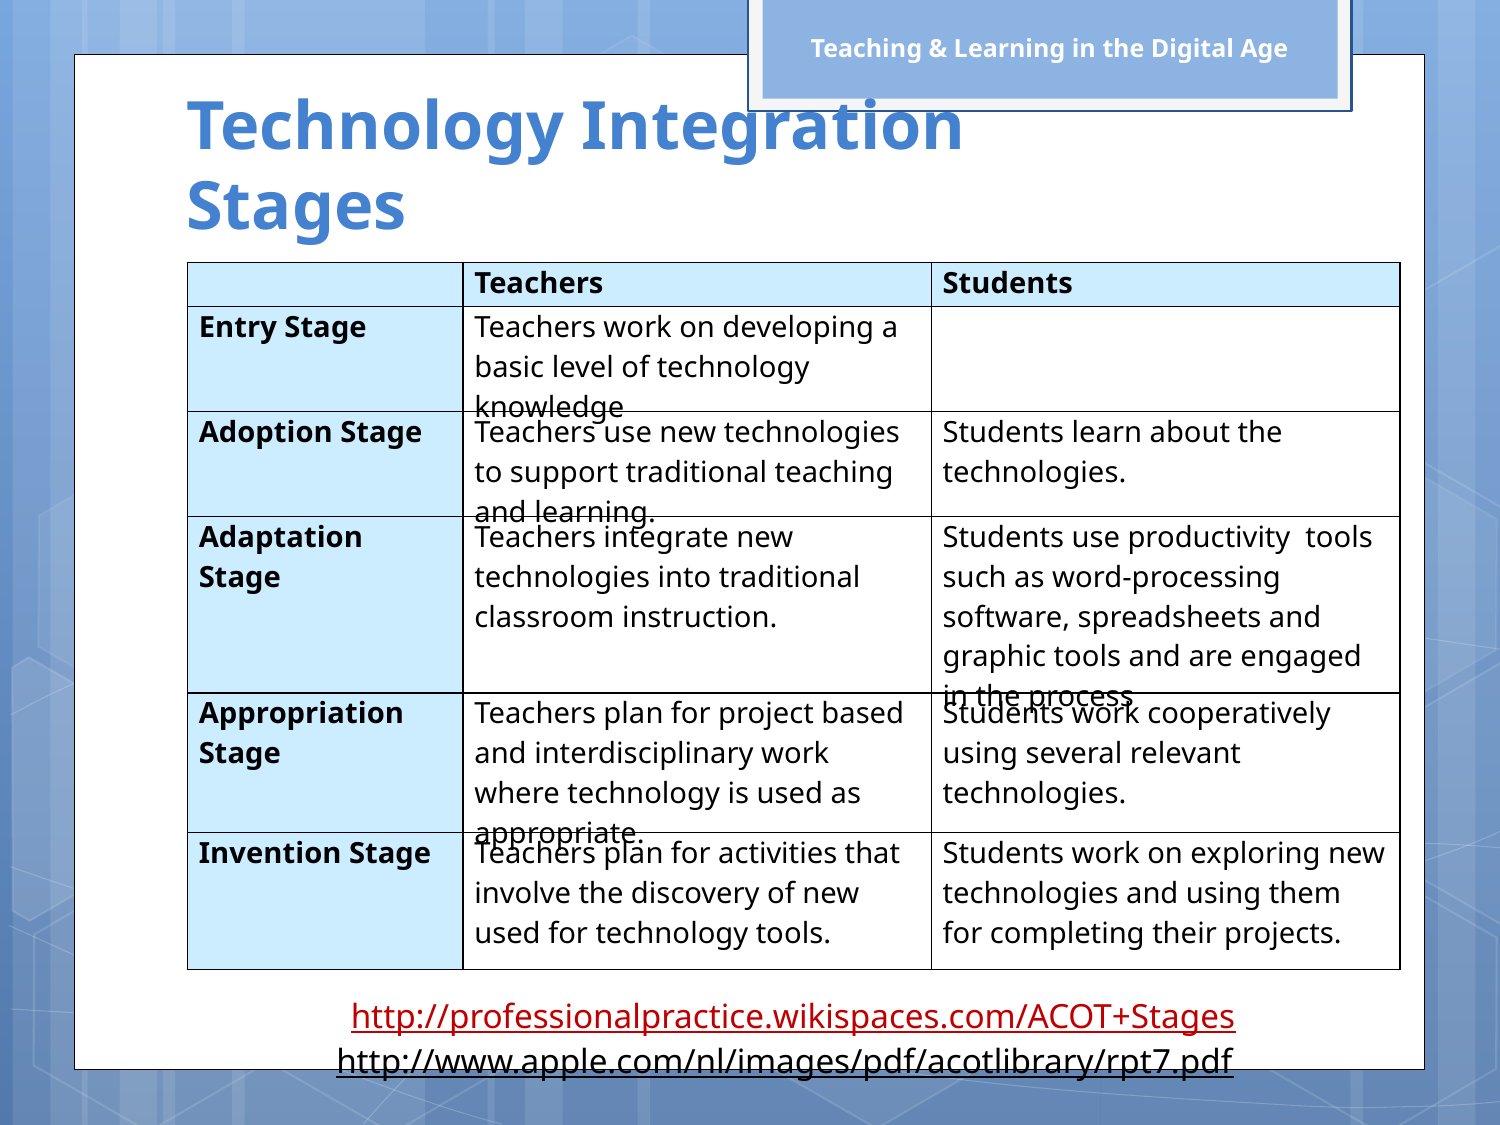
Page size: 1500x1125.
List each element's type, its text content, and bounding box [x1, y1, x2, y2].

table_cell Students work on exploring new technologies and using them for completing their projects. [932, 833, 1399, 969]
table_cell Adoption Stage [188, 412, 462, 516]
table_cell Students learn about the technologies. [932, 412, 1399, 516]
table_cell Teachers plan for activities that involve the discovery of new used for technology tools. [464, 833, 931, 969]
table_header [188, 263, 462, 306]
title Technology Integration Stages [171, 137, 1213, 250]
table_cell Adaptation Stage [188, 517, 462, 692]
table_cell Invention Stage [188, 833, 462, 969]
table_cell Students work cooperatively using several relevant technologies. [932, 694, 1399, 832]
table_cell Teachers work on developing a basic level of technology knowledge [464, 307, 931, 411]
text_box http://professionalpractice.wikispaces.com/ACOT+Stages http://www.apple.com/nl/images/pdf/acotlibrary/rpt7.pdf [211, 986, 1376, 1094]
table_header Teachers [464, 263, 931, 306]
table_cell Entry Stage [188, 307, 462, 411]
table_cell [932, 307, 1399, 411]
table_cell Teachers use new technologies to support traditional teaching and learning. [464, 412, 931, 516]
text_box Teaching & Learning in the Digital Age [787, 24, 1313, 70]
table_cell Teachers integrate new technologies into traditional classroom instruction. [464, 517, 931, 692]
table_header Students [932, 263, 1399, 306]
table_cell Teachers plan for project based and interdisciplinary work where technology is used as appropriate. [464, 694, 931, 832]
table_cell Appropriation Stage [188, 694, 462, 832]
table_cell Students use productivity tools such as word-processing software, spreadsheets and graphic tools and are engaged in the process [932, 517, 1399, 692]
